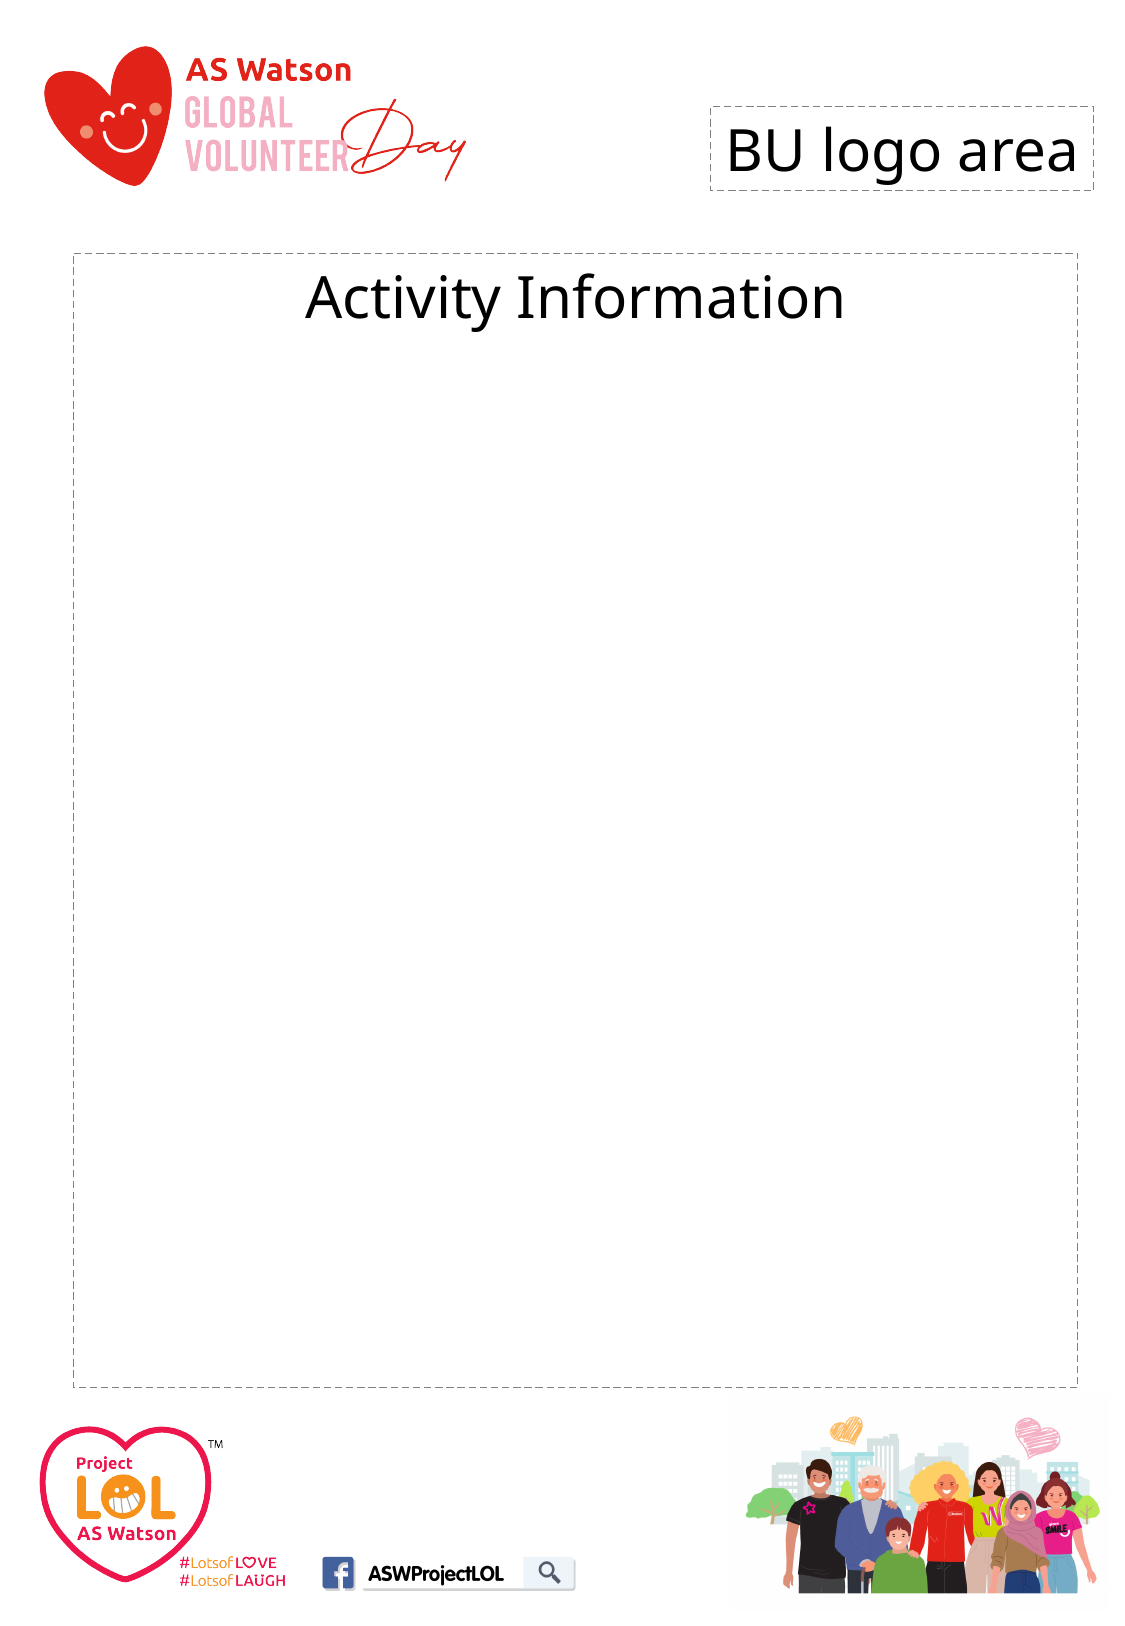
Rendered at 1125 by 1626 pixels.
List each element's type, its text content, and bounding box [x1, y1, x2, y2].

picture [729, 1392, 1109, 1611]
text_box Activity Information [73, 253, 1078, 1388]
text_box BU logo area [710, 106, 1094, 191]
picture [25, 1416, 597, 1611]
picture [25, 24, 485, 208]
